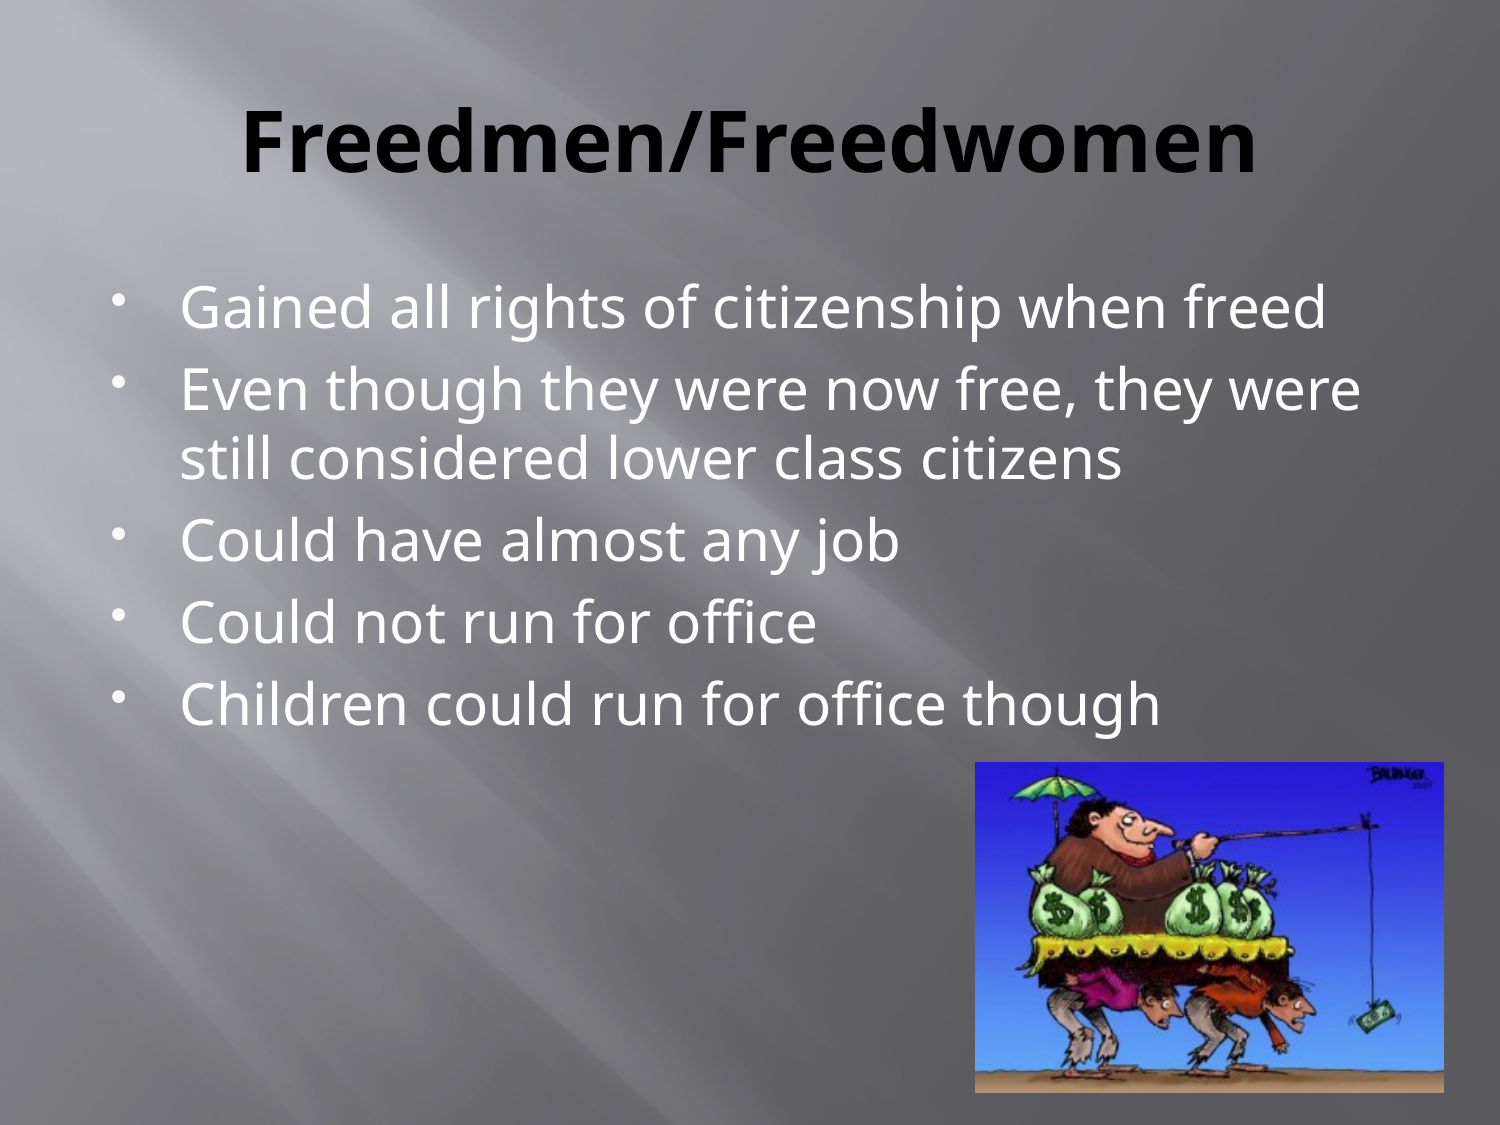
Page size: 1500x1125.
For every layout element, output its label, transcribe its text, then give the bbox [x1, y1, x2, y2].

picture [974, 762, 1444, 1093]
title Freedmen/Freedwomen [75, 45, 1425, 233]
list Gained all rights of citizenship when freed Even though they were now free, they were still considered lower class citizens Could have almost any job Could not run for office Children could run for office though [75, 262, 1425, 1035]
